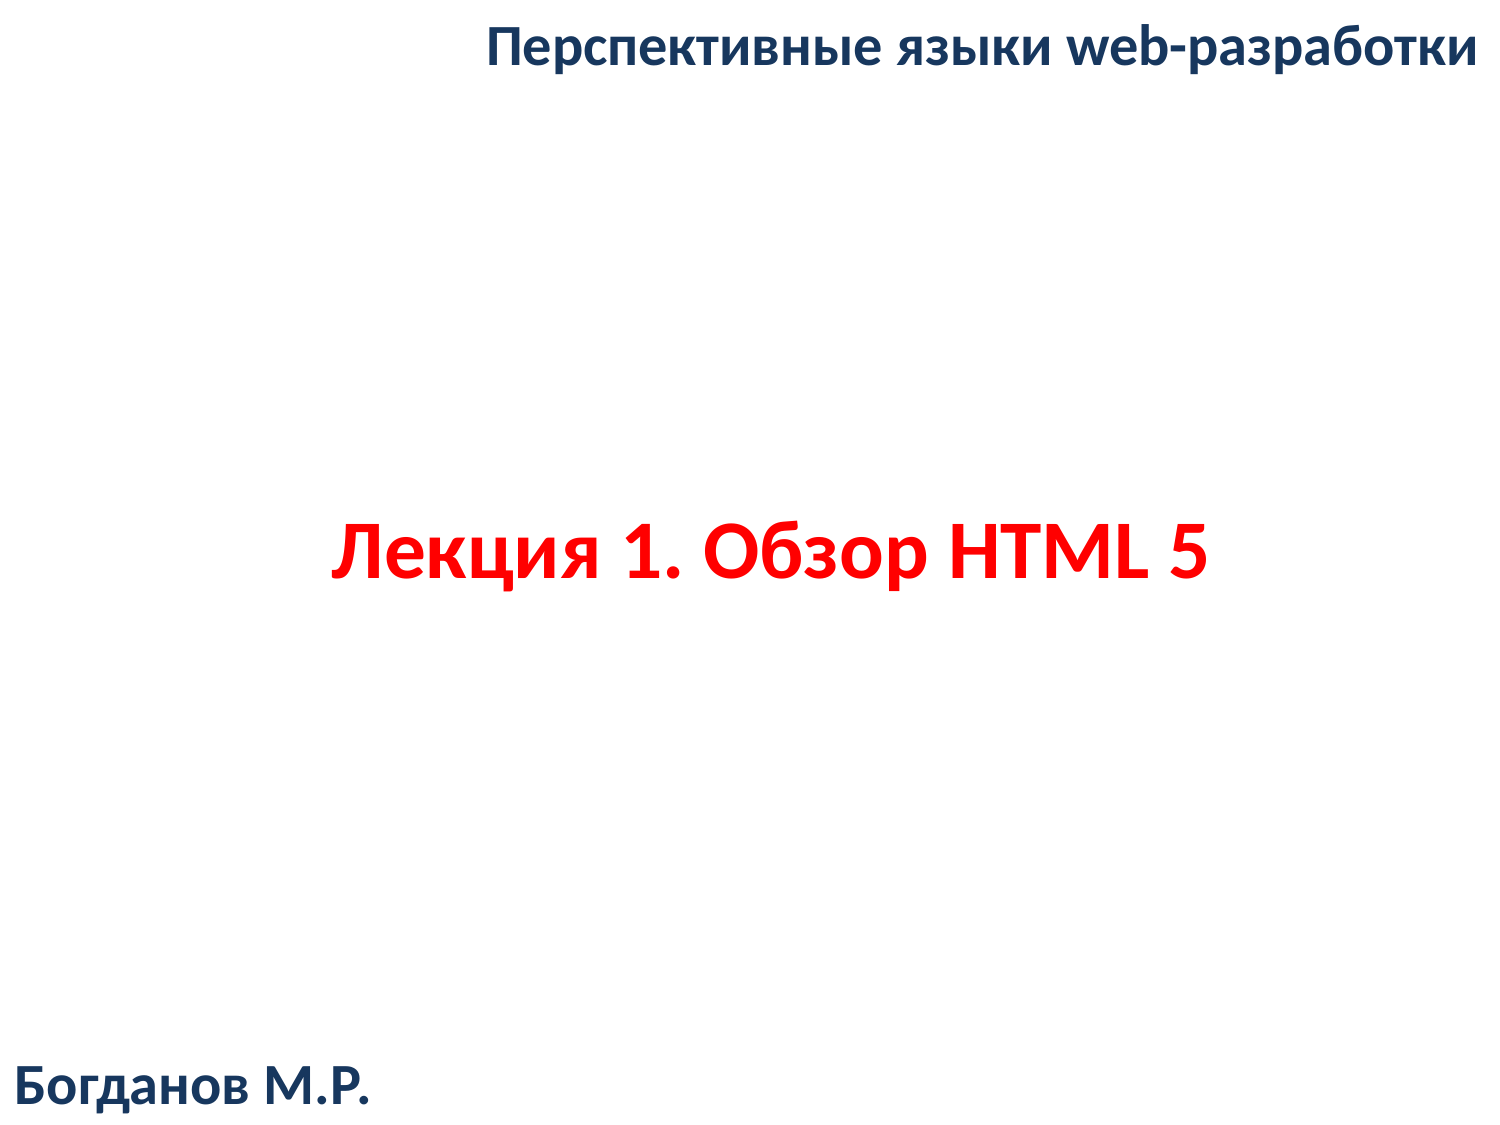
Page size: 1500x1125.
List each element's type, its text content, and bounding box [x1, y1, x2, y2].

text_box Богданов М.Р. [0, 1039, 387, 1124]
text_box Перспективные языки web-разработки [471, 0, 1494, 85]
text_box Лекция 1. Обзор HTML 5 [317, 487, 1226, 603]
